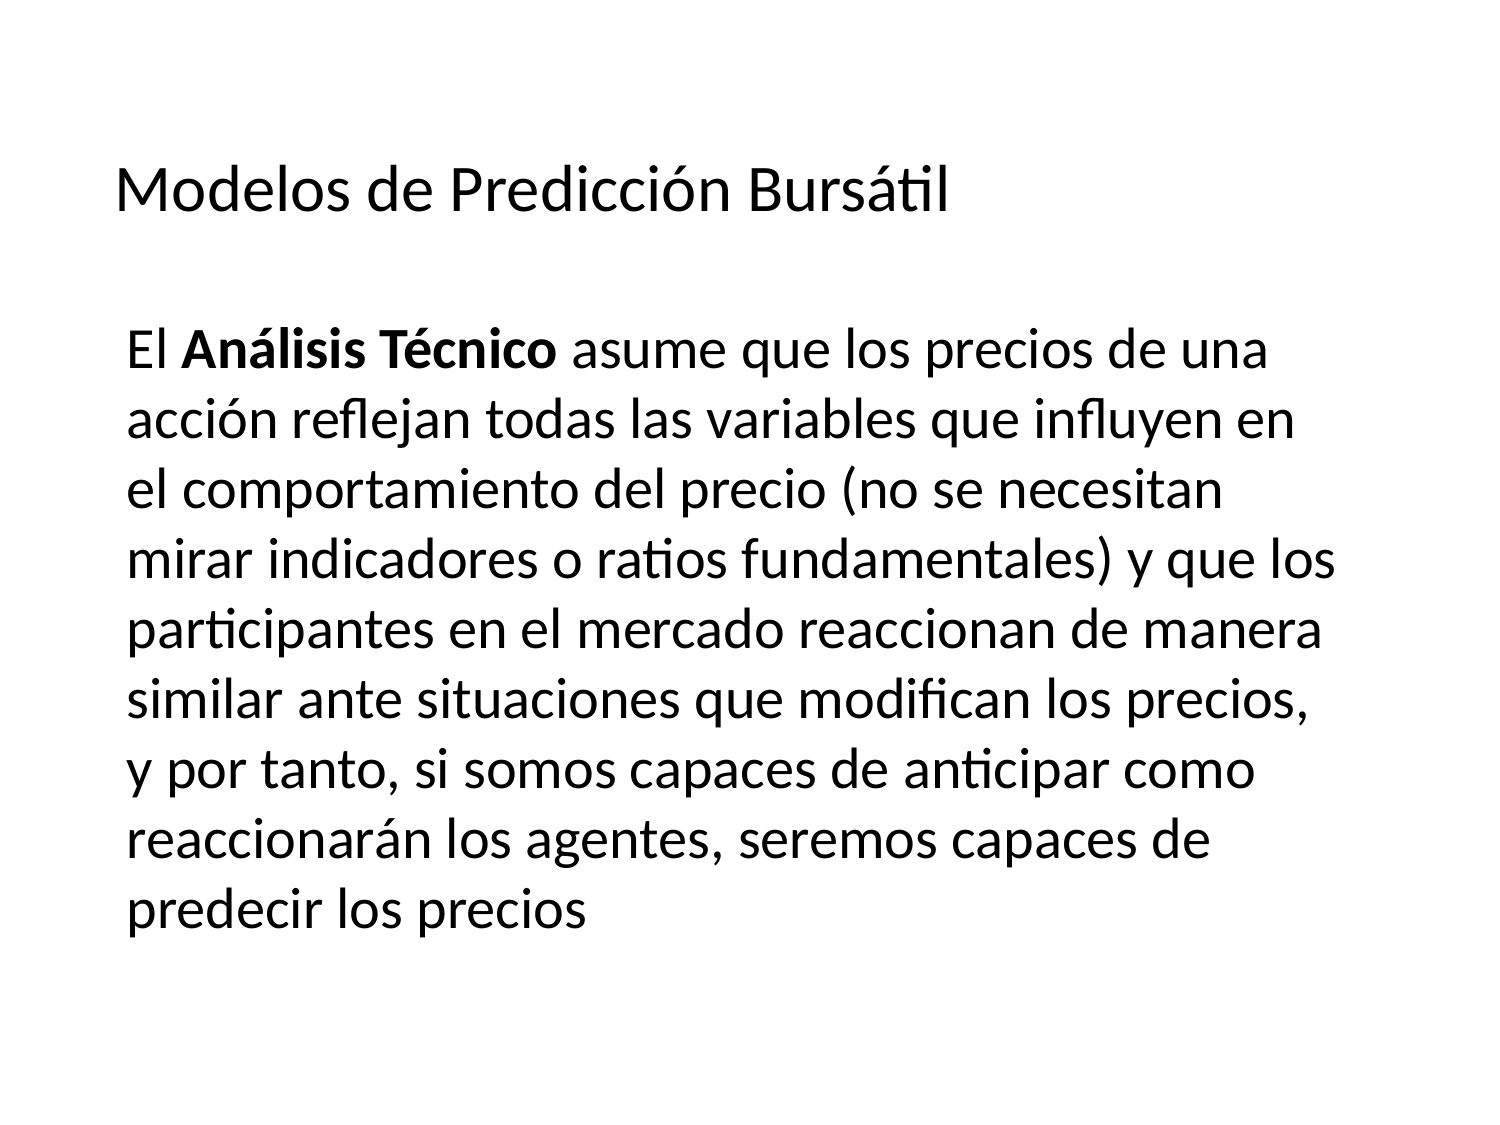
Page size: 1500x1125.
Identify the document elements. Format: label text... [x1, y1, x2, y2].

text_box Modelos de Predicción Bursátil [100, 137, 1365, 232]
text_box El Análisis Técnico asume que los precios de una acción reflejan todas las variables que influyen en el comportamiento del precio (no se necesitan mirar indicadores o ratios fundamentales) y que los participantes en el mercado reaccionan de manera similar ante situaciones que modifican los precios, y por tanto, si somos capaces de anticipar como reaccionarán los agentes, seremos capaces de predecir los precios [112, 302, 1353, 948]
